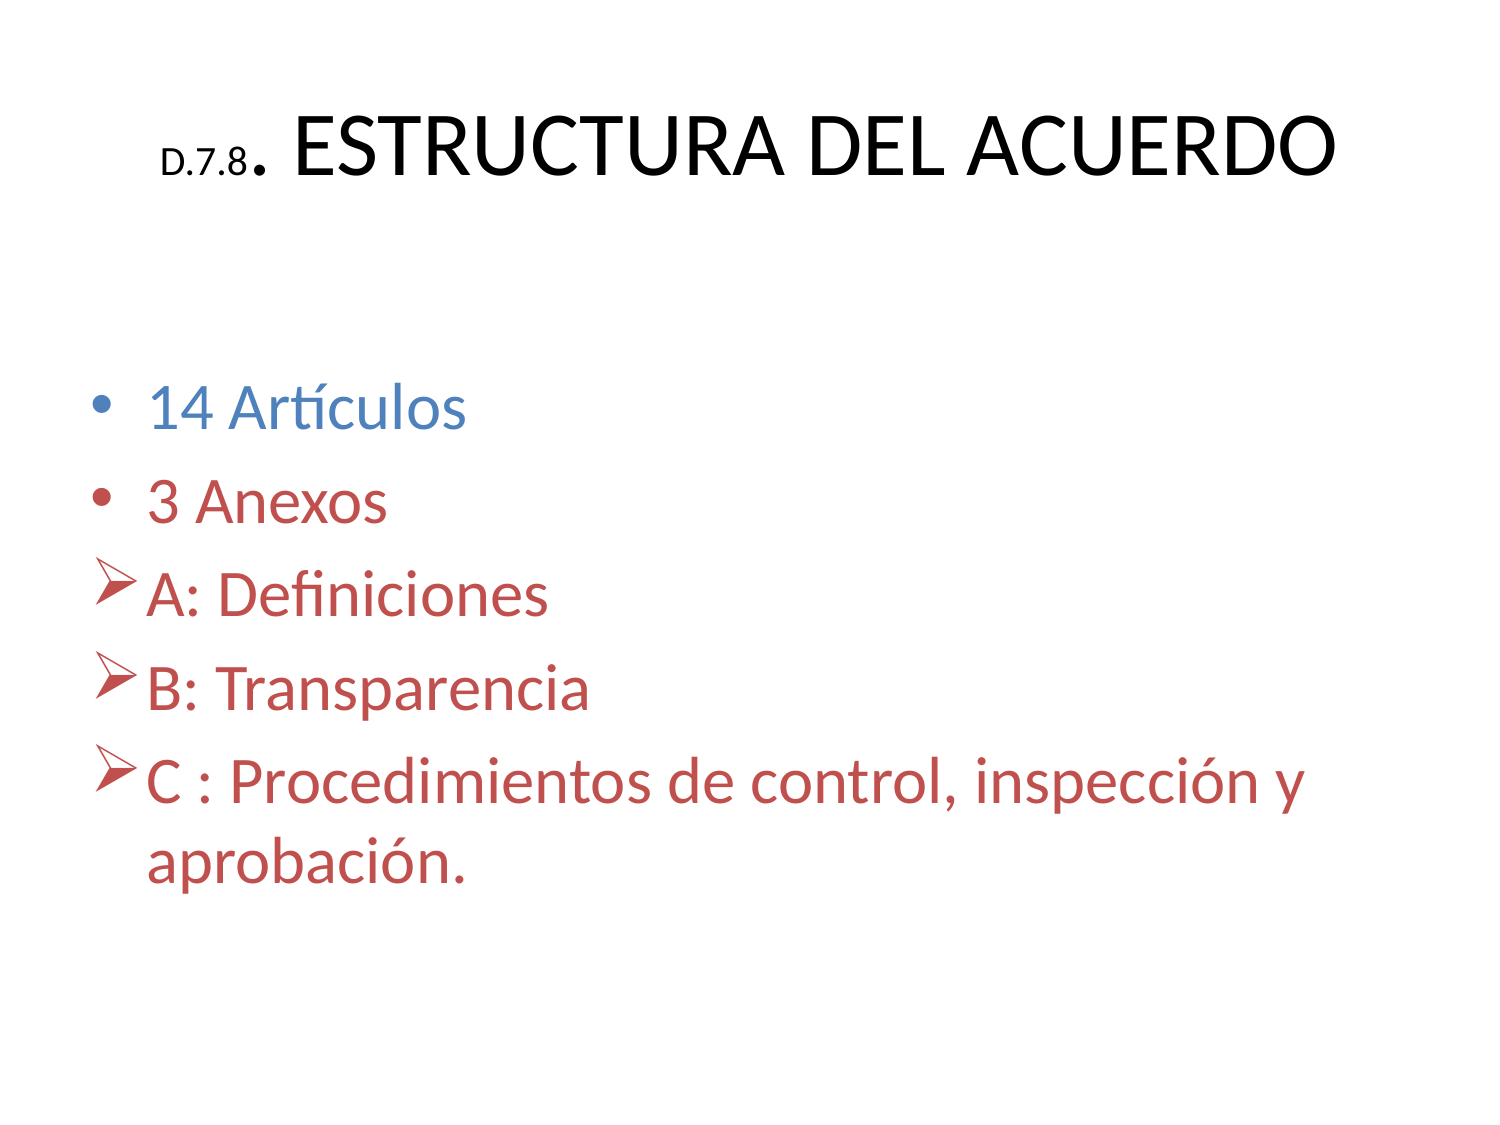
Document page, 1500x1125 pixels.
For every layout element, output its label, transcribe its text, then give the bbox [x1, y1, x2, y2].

title D.7.8. ESTRUCTURA DEL ACUERDO [75, 45, 1425, 233]
list 14 Artículos 3 Anexos A: Definiciones B: Transparencia C : Procedimientos de control, inspección y aprobación. [75, 262, 1425, 1005]
